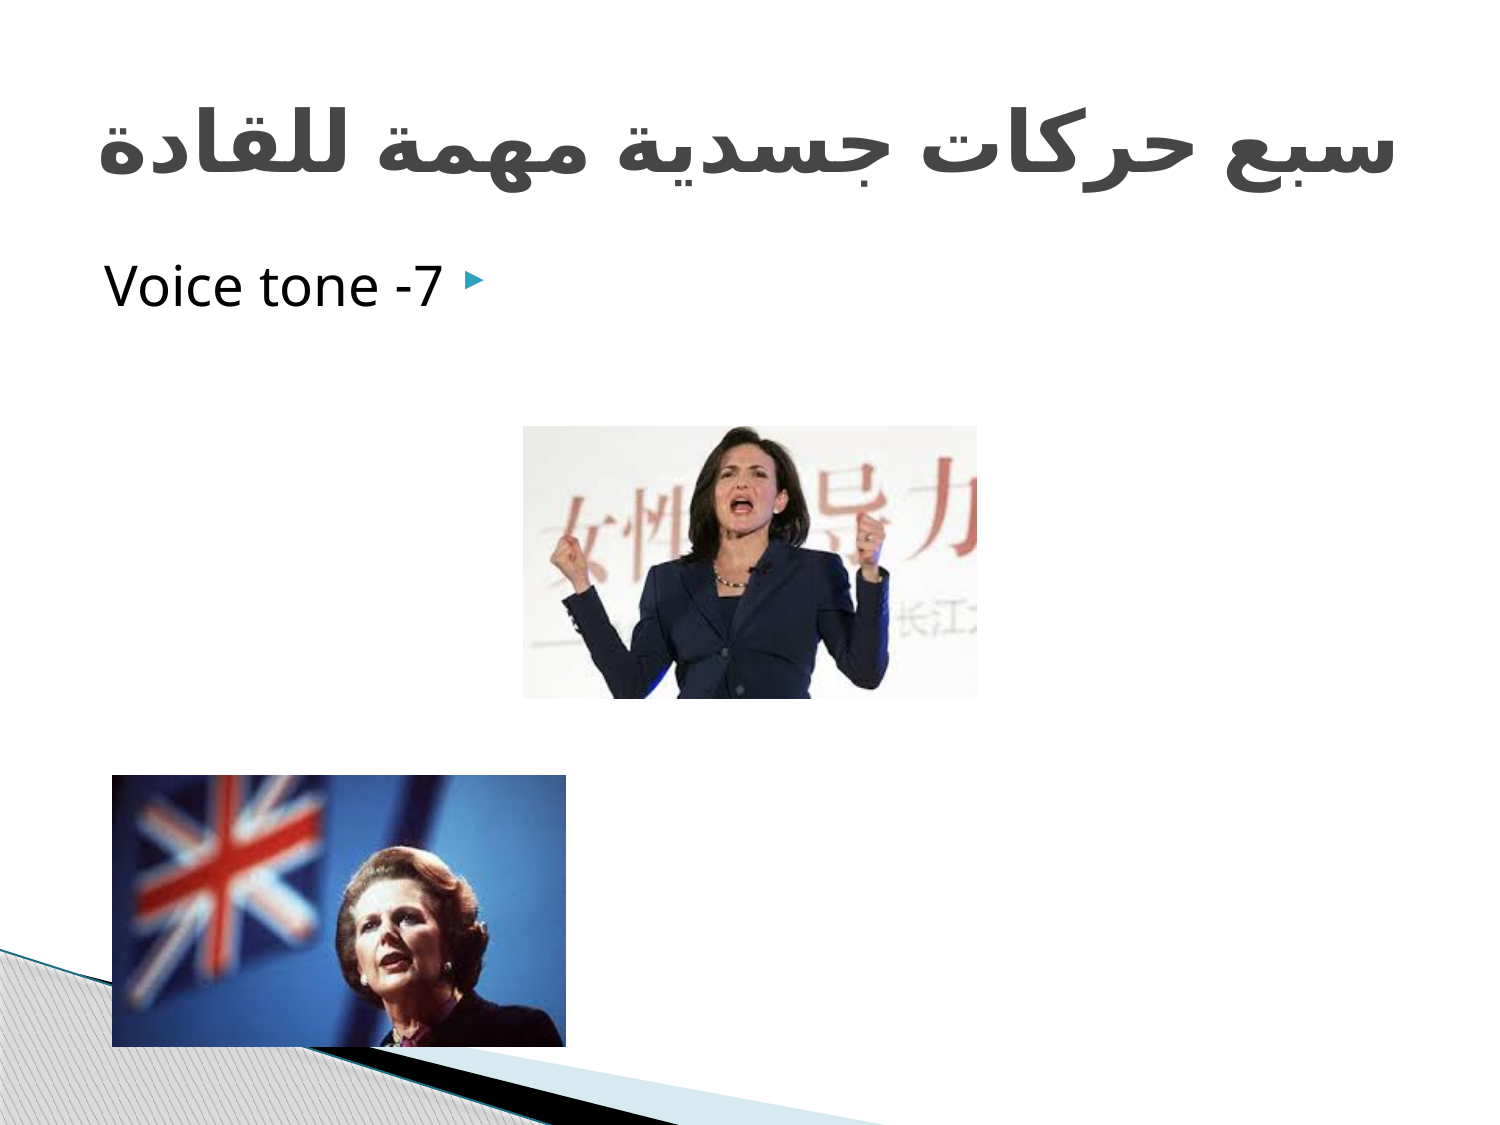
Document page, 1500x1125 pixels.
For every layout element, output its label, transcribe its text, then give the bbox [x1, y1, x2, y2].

picture [111, 774, 566, 1048]
title سبع حركات جسدية مهمة للقادة [75, 45, 1425, 233]
list 7- Voice tone [75, 243, 1425, 986]
picture [523, 426, 977, 699]
